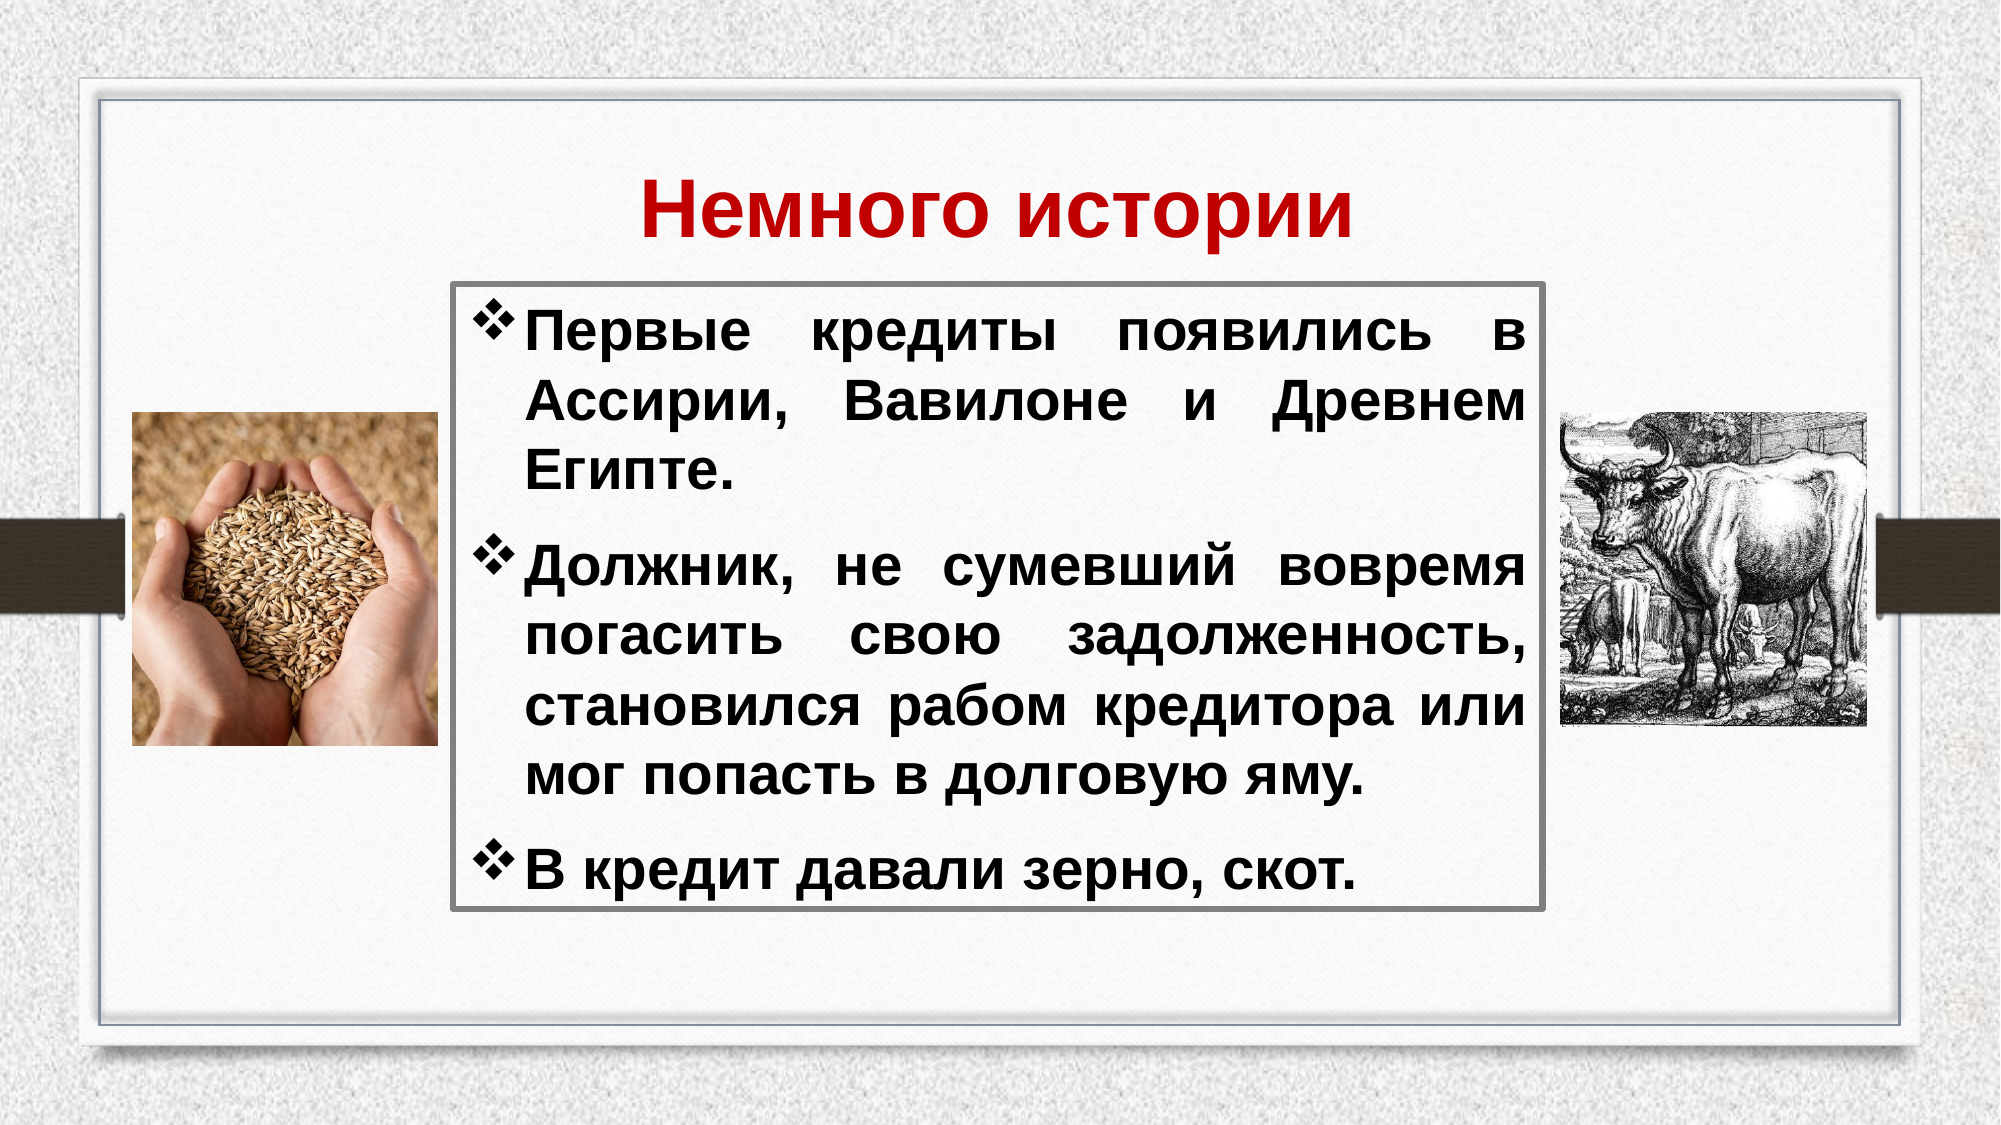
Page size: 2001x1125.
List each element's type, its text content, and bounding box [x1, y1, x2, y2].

picture [0, 0, 2001, 1125]
text_box Первые кредиты появились в Ассирии, Вавилоне и Древнем Египте. Должник, не сумевший вовремя погасить свою задолженность, становился рабом кредитора или мог попасть в долговую яму. В кредит давали зерно, скот. [453, 284, 1543, 909]
text_box Немного истории [624, 146, 1371, 262]
